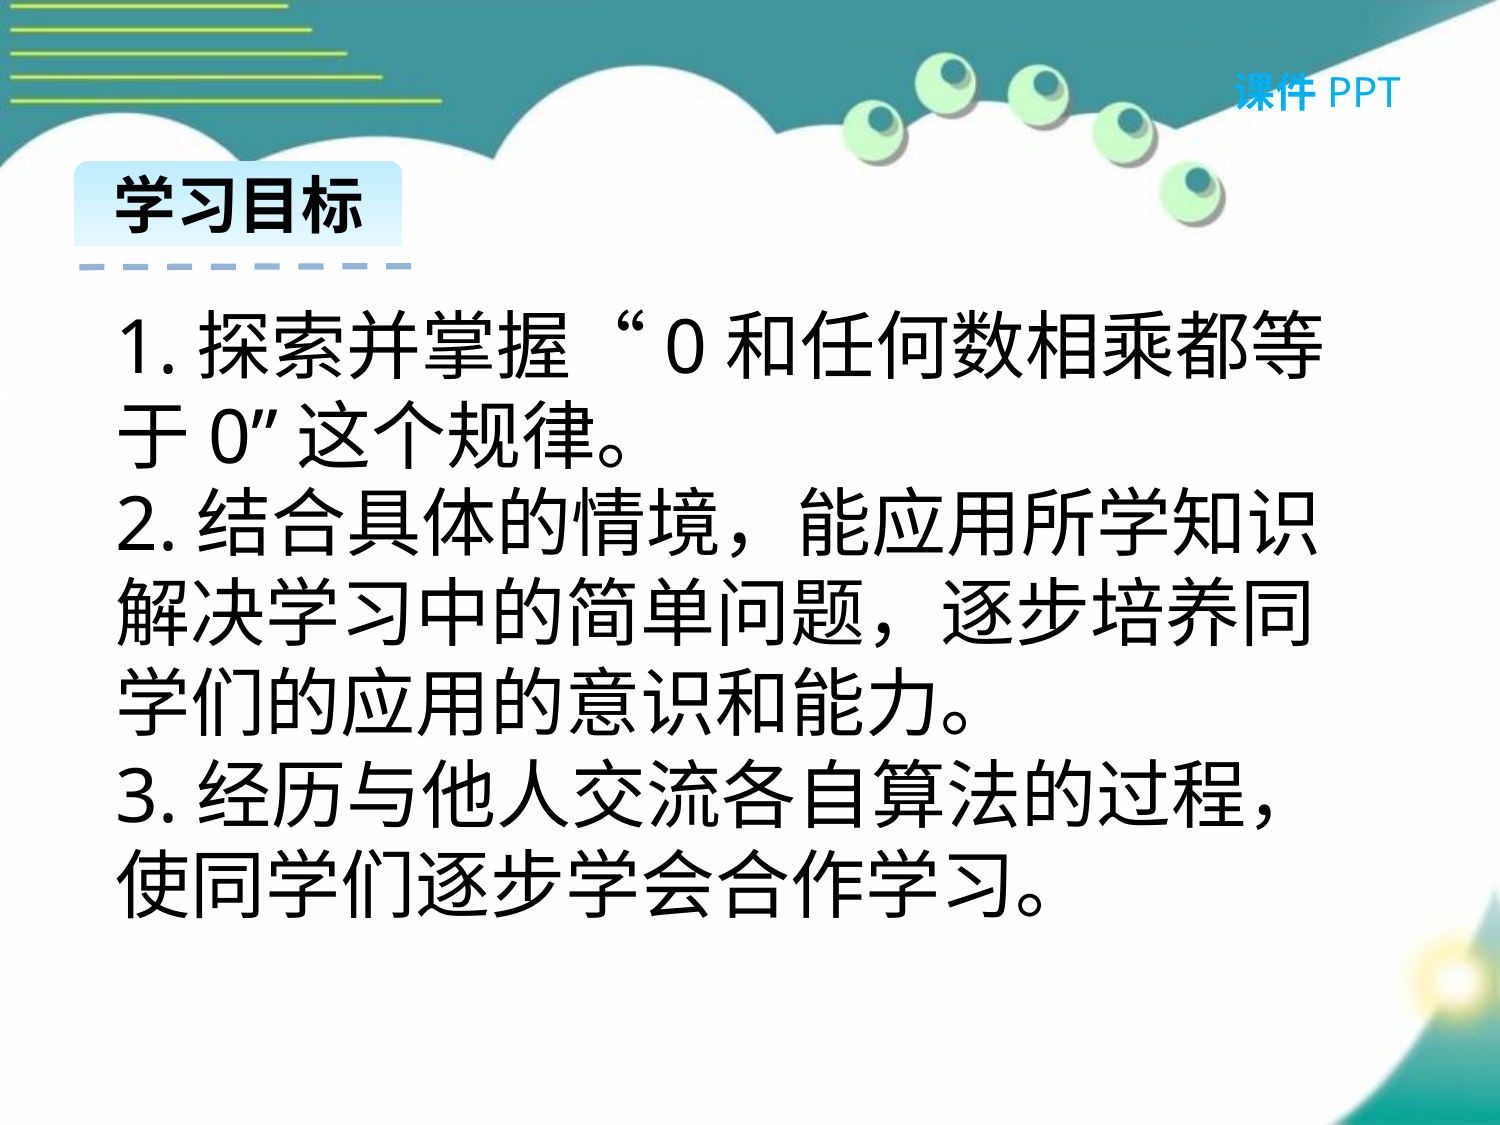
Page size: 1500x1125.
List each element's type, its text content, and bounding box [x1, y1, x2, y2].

text_box 3.经历与他人交流各自算法的过程，使同学们逐步学会合作学习。 [100, 739, 1353, 935]
text_box 2.结合具体的情境，能应用所学知识解决学习中的简单问题，逐步培养同学们的应用的意识和能力。 [100, 486, 1341, 739]
text_box 1.探索并掌握“0和任何数相乘都等于0”这个规律。 [100, 290, 1353, 486]
picture [0, 0, 1500, 1125]
text_box 学习目标 [74, 160, 403, 246]
text_box 课件PPT [1218, 58, 1418, 124]
